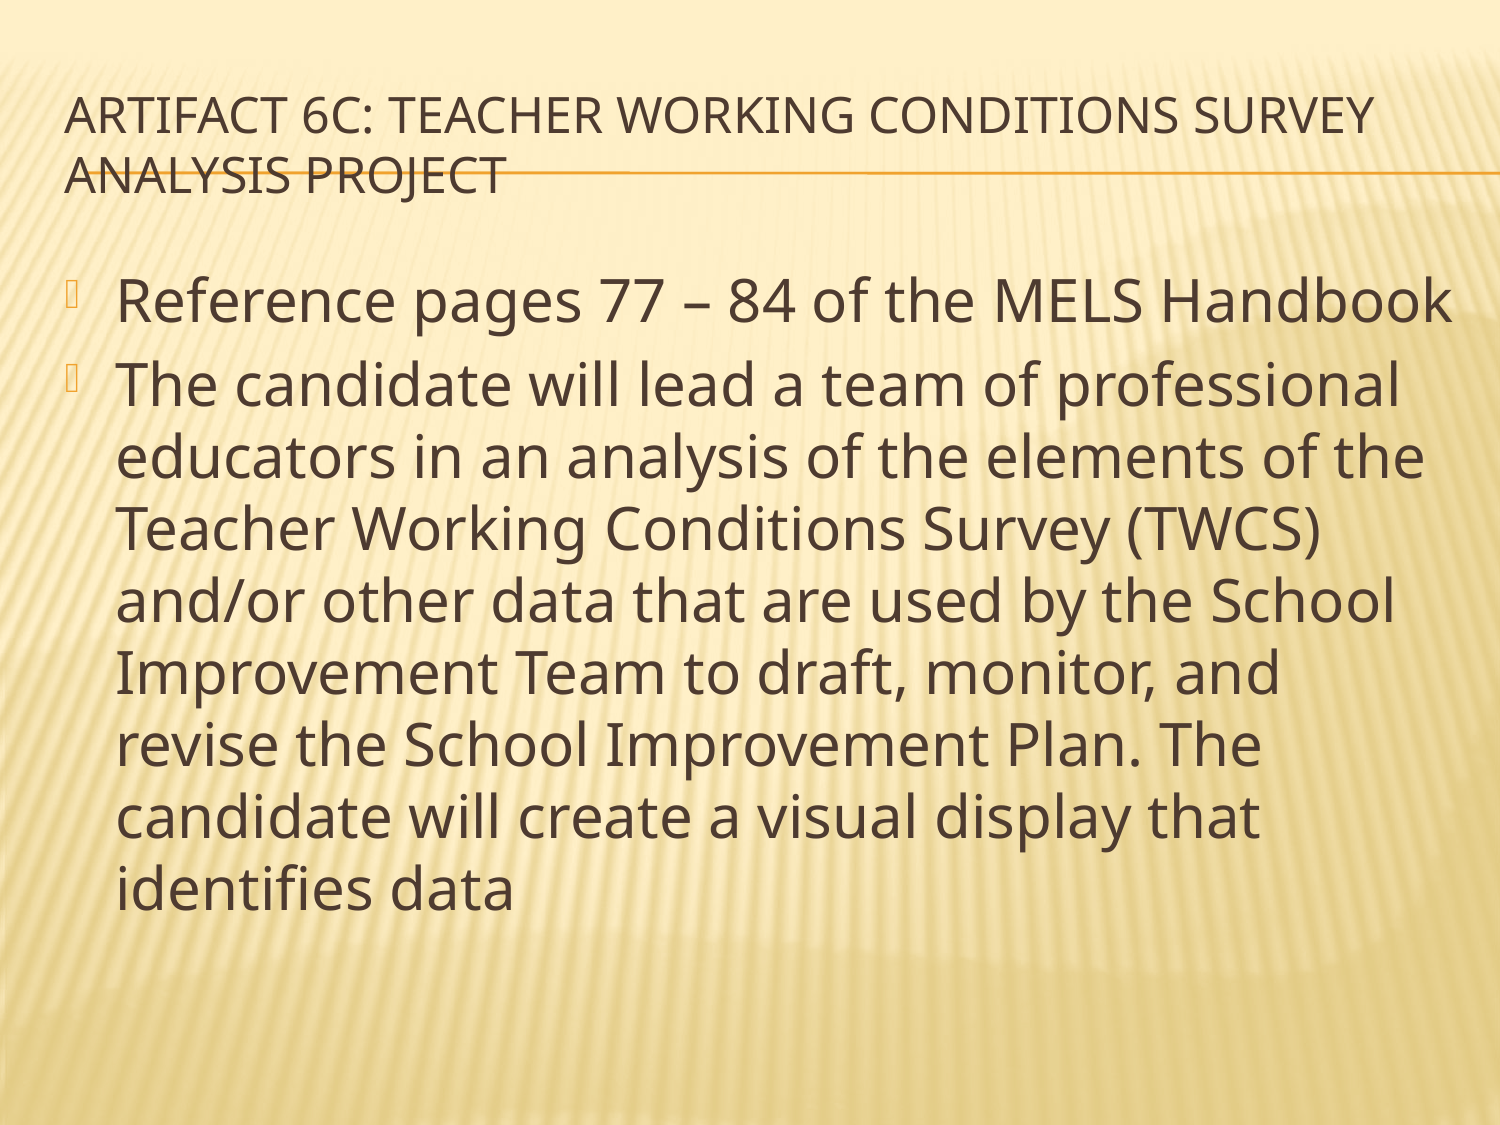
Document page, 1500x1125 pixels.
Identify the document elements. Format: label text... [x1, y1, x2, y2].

list Reference pages 77 – 84 of the MELS Handbook The candidate will lead a team of professional educators in an analysis of the elements of the Teacher Working Conditions Survey (TWCS) and/or other data that are used by the School Improvement Team to draft, monitor, and revise the School Improvement Plan. The candidate will create a visual display that identifies data [50, 254, 1475, 998]
title Artifact 6C: Teacher Working Conditions Survey Analysis Project [50, 75, 1475, 213]
